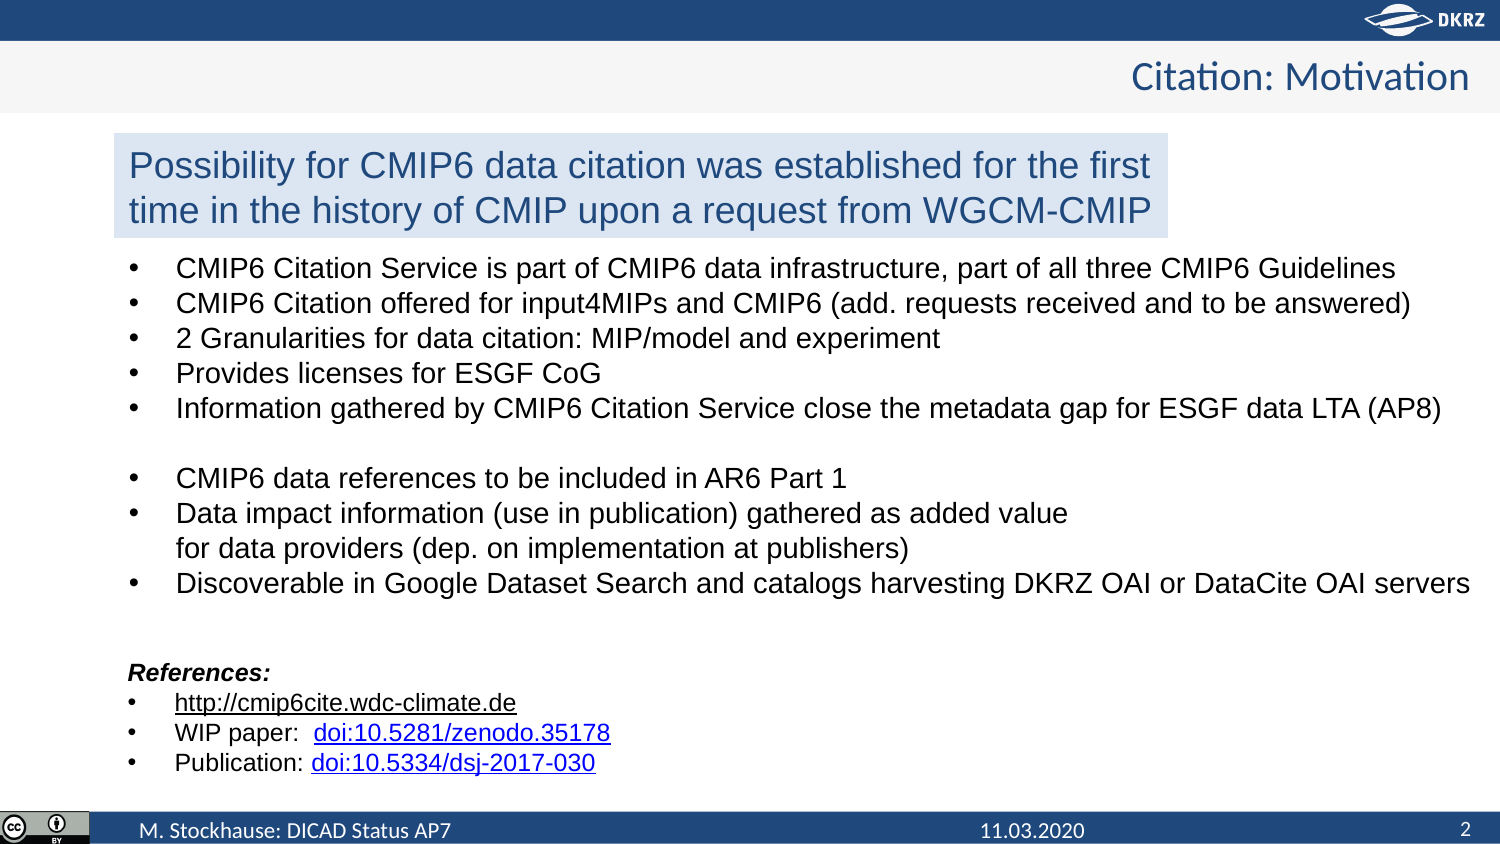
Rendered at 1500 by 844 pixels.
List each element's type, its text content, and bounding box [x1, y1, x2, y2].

text_box CMIP6 Citation Service is part of CMIP6 data infrastructure, part of all three CMIP6 Guidelines CMIP6 Citation offered for input4MIPs and CMIP6 (add. requests received and to be answered) 2 Granularities for data citation: MIP/model and experiment Provides licenses for ESGF CoG Information gathered by CMIP6 Citation Service close the metadata gap for ESGF data LTA (AP8) CMIP6 data references to be included in AR6 Part 1 Data impact information (use in publication) gathered as added value for data providers (dep. on implementation at publishers) Discoverable in Google Dataset Search and catalogs harvesting DKRZ OAI or DataCite OAI servers [114, 242, 1488, 607]
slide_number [750, 811, 1100, 844]
title Citation: Motivation [0, 40, 1500, 113]
slide_number 2 [1376, 811, 1500, 844]
text_box References: http://cmip6cite.wdc-climate.de WIP paper: doi:10.5281/zenodo.35178 Publication: doi:10.5334/dsj-2017-030 [112, 649, 634, 785]
text_box Possibility for CMIP6 data citation was established for the first time in the history of CMIP upon a request from WGCM-CMIP [114, 133, 1168, 238]
picture [0, 811, 90, 844]
footer M. Stockhause: DICAD Status AP7 [123, 811, 727, 844]
